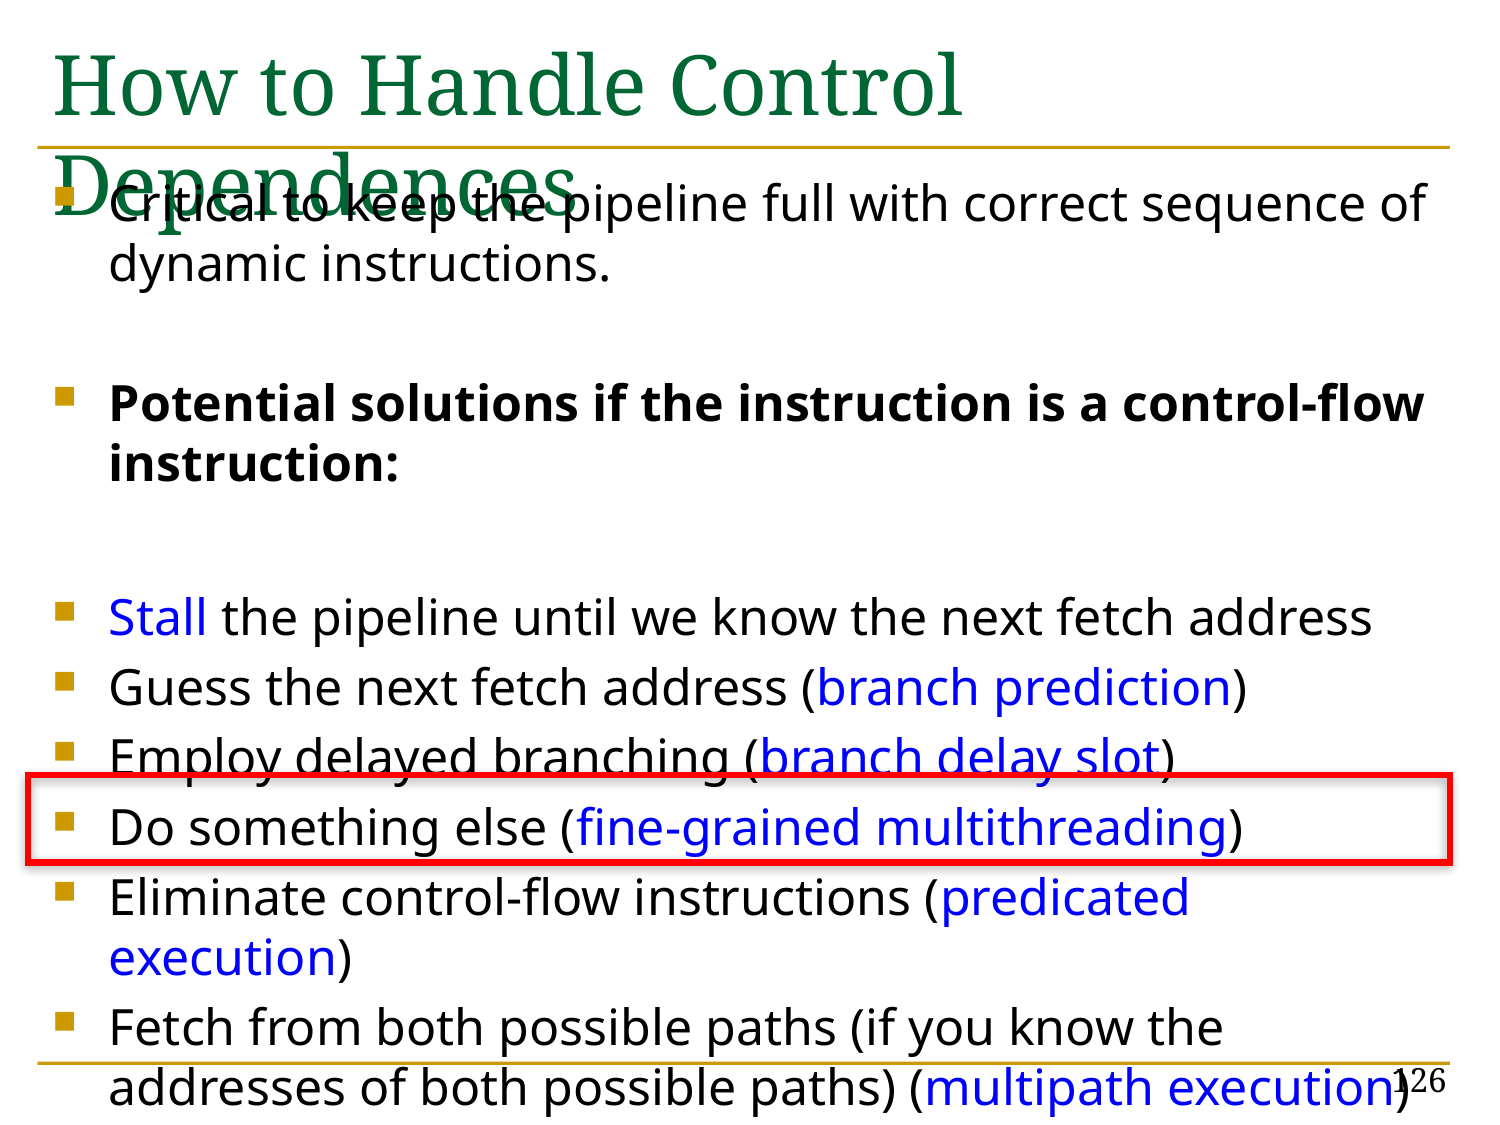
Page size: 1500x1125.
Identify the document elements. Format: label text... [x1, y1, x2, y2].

slide_number 126 [1111, 1036, 1462, 1112]
list Critical to keep the pipeline full with correct sequence of dynamic instructions. Potential solutions if the instruction is a control-flow instruction: Stall the pipeline until we know the next fetch address Guess the next fetch address (branch prediction) Employ delayed branching (branch delay slot) Do something else (fine-grained multithreading) Eliminate control-flow instructions (predicated execution) Fetch from both possible paths (if you know the addresses of both possible paths) (multipath execution) [37, 871, 1450, 1016]
list Critical to keep the pipeline full with correct sequence of dynamic instructions. Potential solutions if the instruction is a control-flow instruction: Stall the pipeline until we know the next fetch address Guess the next fetch address (branch prediction) Employ delayed branching (branch delay slot) Do something else (fine-grained multithreading) Eliminate control-flow instructions (predicated execution) Fetch from both possible paths (if you know the addresses of both possible paths) (multipath execution) [37, 163, 1450, 773]
text_box [27, 774, 1450, 863]
title How to Handle Control Dependences [37, 24, 1450, 163]
